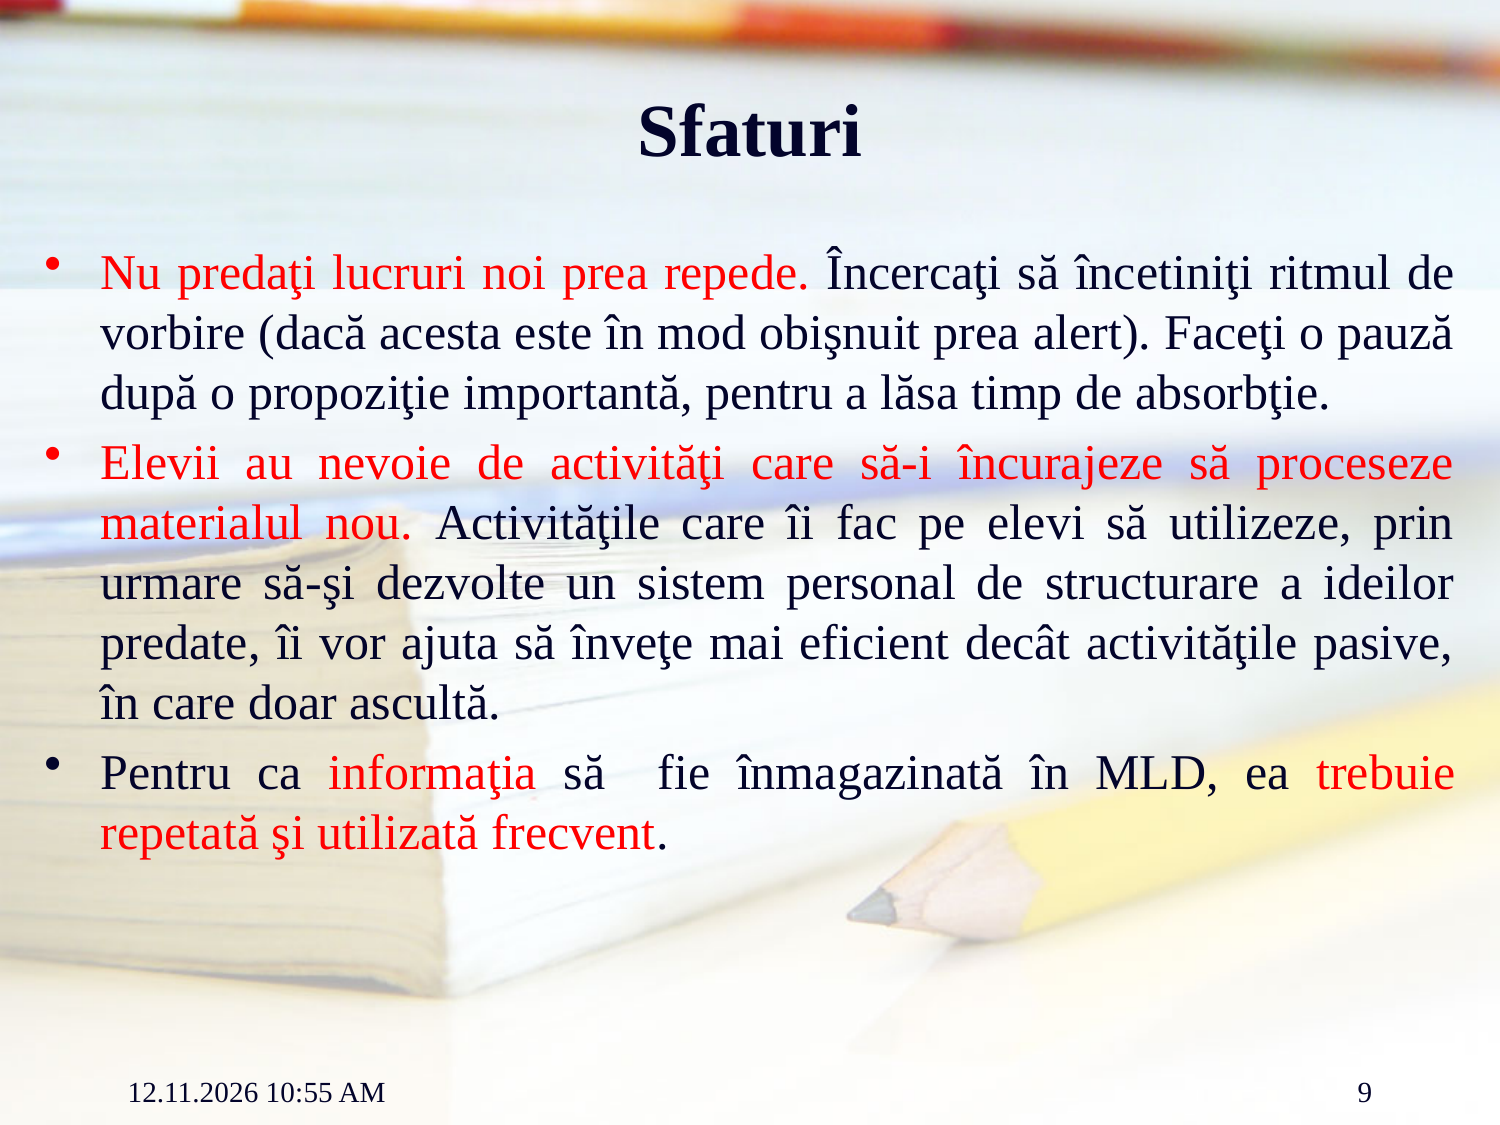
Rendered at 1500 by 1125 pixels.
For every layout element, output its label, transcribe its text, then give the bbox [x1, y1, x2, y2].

picture [0, 0, 1500, 1125]
title Sfaturi [29, 32, 1471, 221]
slide_number 9 [1074, 1065, 1388, 1114]
list Nu predaţi lucruri noi prea repede. Încercaţi să încetiniţi ritmul de vorbire (dacă acesta este în mod obişnuit prea alert). Faceţi o pauză după o propoziţie importantă, pentru a lăsa timp de absorbţie. Elevii au nevoie de activităţi care să-i încurajeze să proceseze materialul nou. Activităţile care îi fac pe elevi să utilizeze, prin urmare să-şi dezvolte un sistem personal de structurare a ideilor predate, îi vor ajuta să înveţe mai eficient decât activităţile pasive, în care doar ascultă. Pentru ca informaţia să fie înmagazinată în MLD, ea trebuie repetată şi utilizată frecvent. [29, 231, 1471, 1044]
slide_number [112, 1065, 426, 1114]
